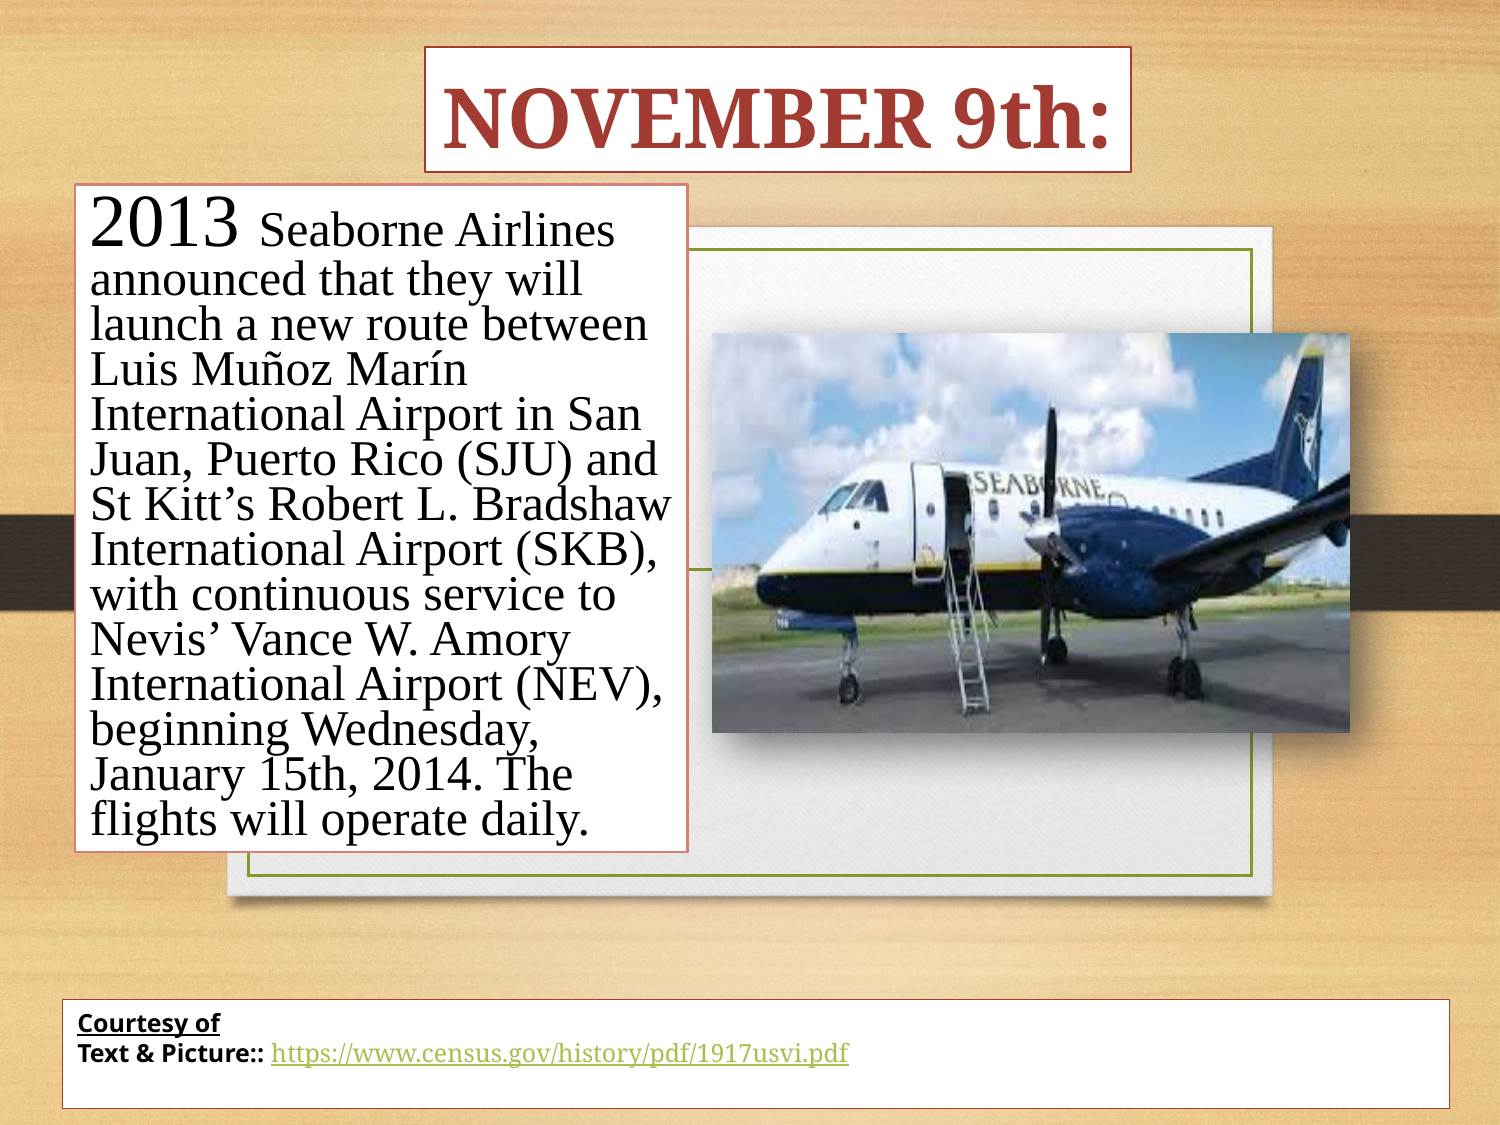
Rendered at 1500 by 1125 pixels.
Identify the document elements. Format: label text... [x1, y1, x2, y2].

picture [0, 0, 1500, 1125]
text_box 2013 Seaborne Airlines announced that they will launch a new route between Luis Muñoz Marín International Airport in San Juan, Puerto Rico (SJU) and St Kitt’s Robert L. Bradshaw International Airport (SKB), with continuous service to Nevis’ Vance W. Amory International Airport (NEV), beginning Wednesday, January 15th, 2014. The flights will operate daily. [74, 183, 689, 853]
text_box NOVEMBER 9th: [424, 46, 1132, 173]
text_box Courtesy of Text & Picture:: https://www.census.gov/history/pdf/1917usvi.pdf [62, 999, 1450, 1109]
